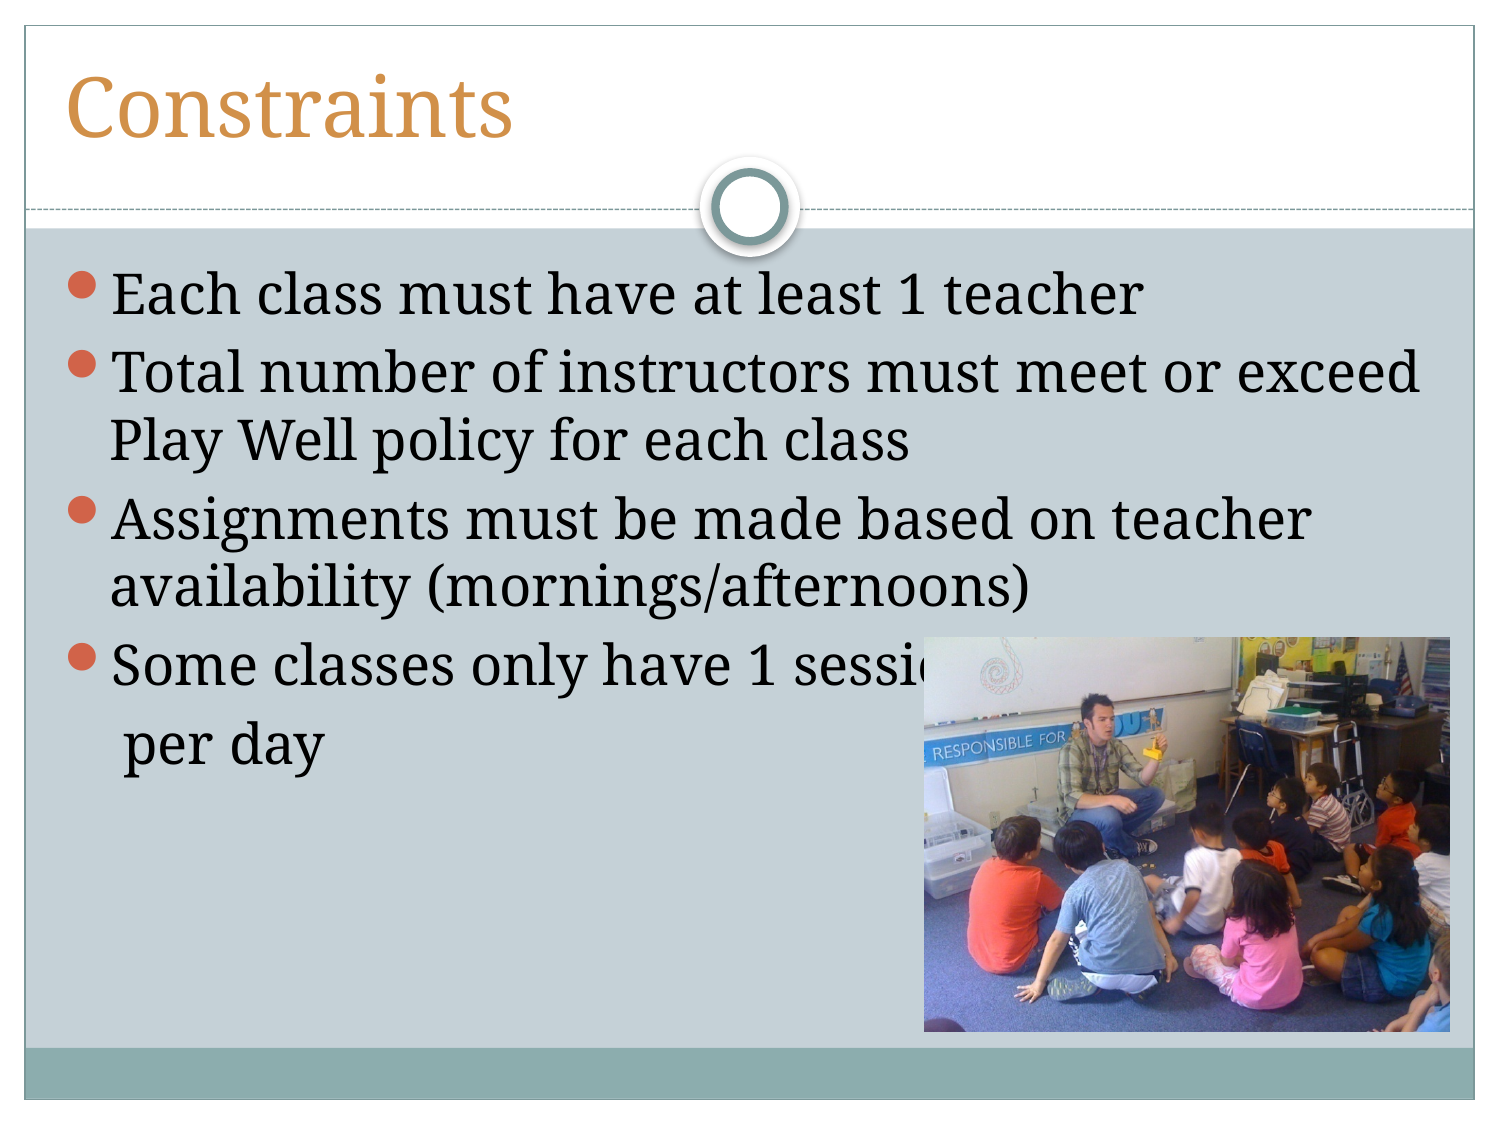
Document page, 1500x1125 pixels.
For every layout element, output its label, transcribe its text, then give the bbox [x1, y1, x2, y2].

picture [924, 637, 1451, 1032]
title Constraints [49, 37, 1450, 162]
list Each class must have at least 1 teacher Total number of instructors must meet or exceed Play Well policy for each class Assignments must be made based on teacher availability (mornings/afternoons) Some classes only have 1 session per day [49, 250, 1445, 1001]
